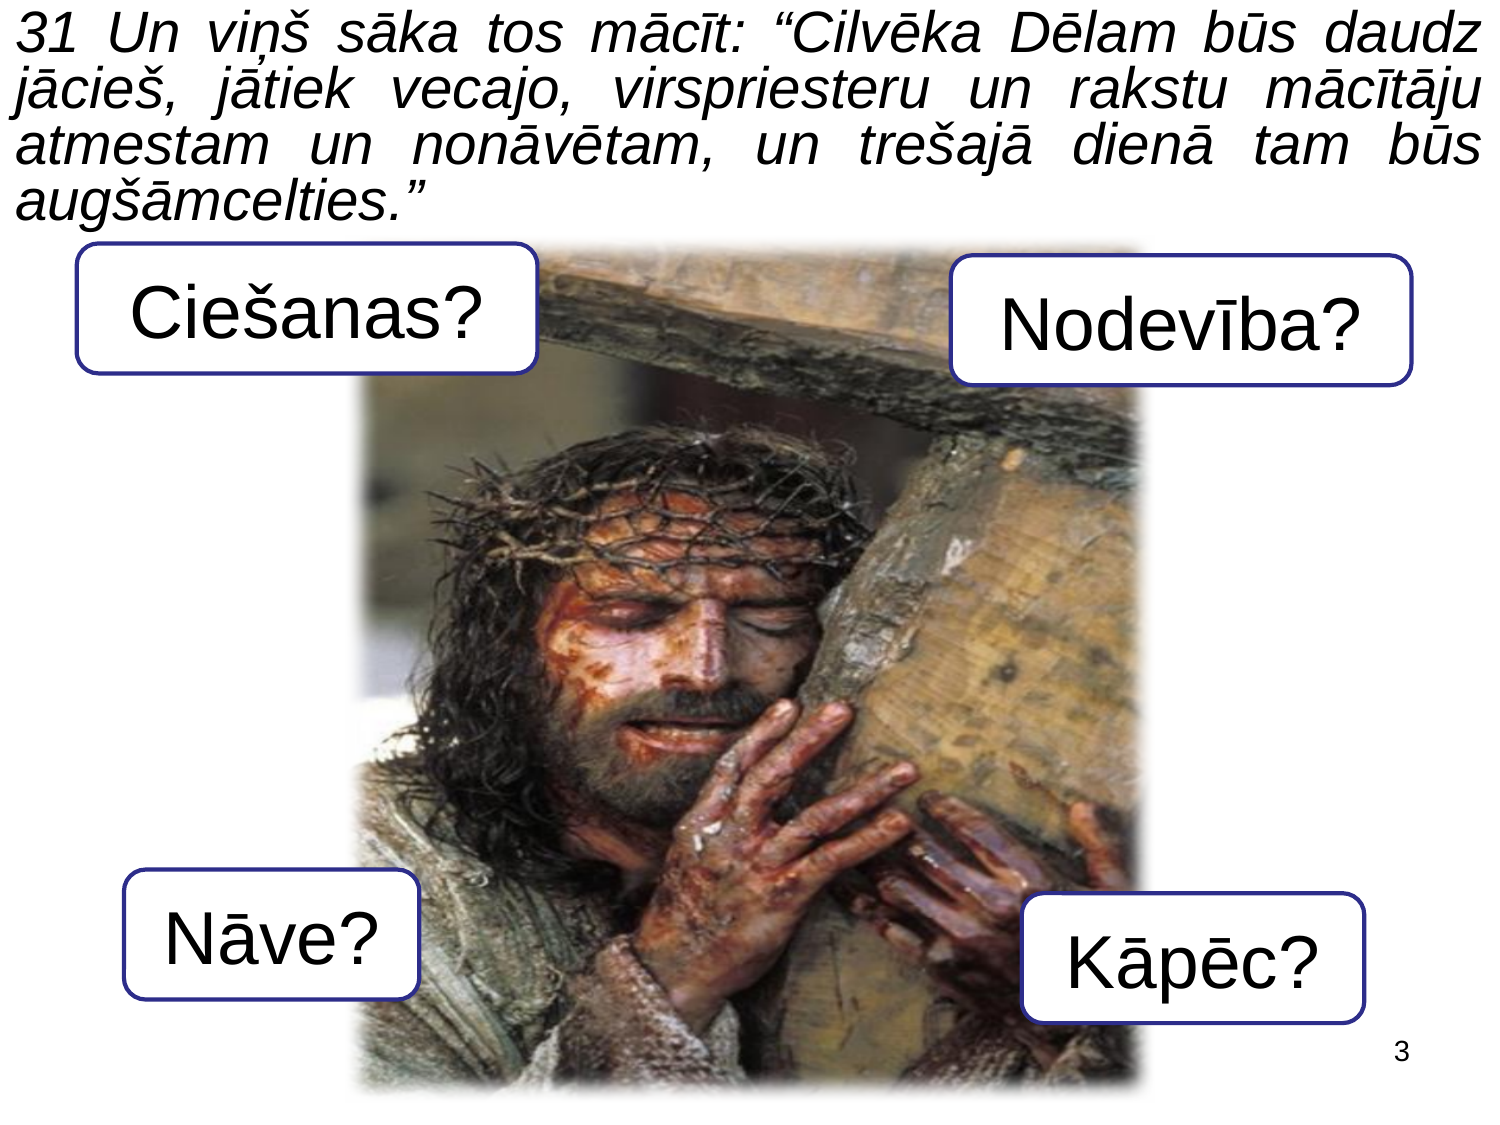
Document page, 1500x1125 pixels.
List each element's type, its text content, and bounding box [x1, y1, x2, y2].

text_box Kāpēc? [1158, 891, 1367, 1026]
slide_number 3 [1157, 1024, 1426, 1103]
text_box Ciešanas? [74, 241, 340, 376]
text_box Nodevība? [1158, 253, 1414, 388]
text_box Nāve? [121, 867, 340, 1002]
list 31 Un viņš sāka tos mācīt: “Cilvēka Dēlam būs daudz jācieš, jātiek vecajo, virspriesteru un rakstu mācītāju atmestam un nonāvētam, un trešajā dienā tam būs augšāmcelties.” [0, 0, 1500, 178]
picture [345, 235, 1155, 1103]
